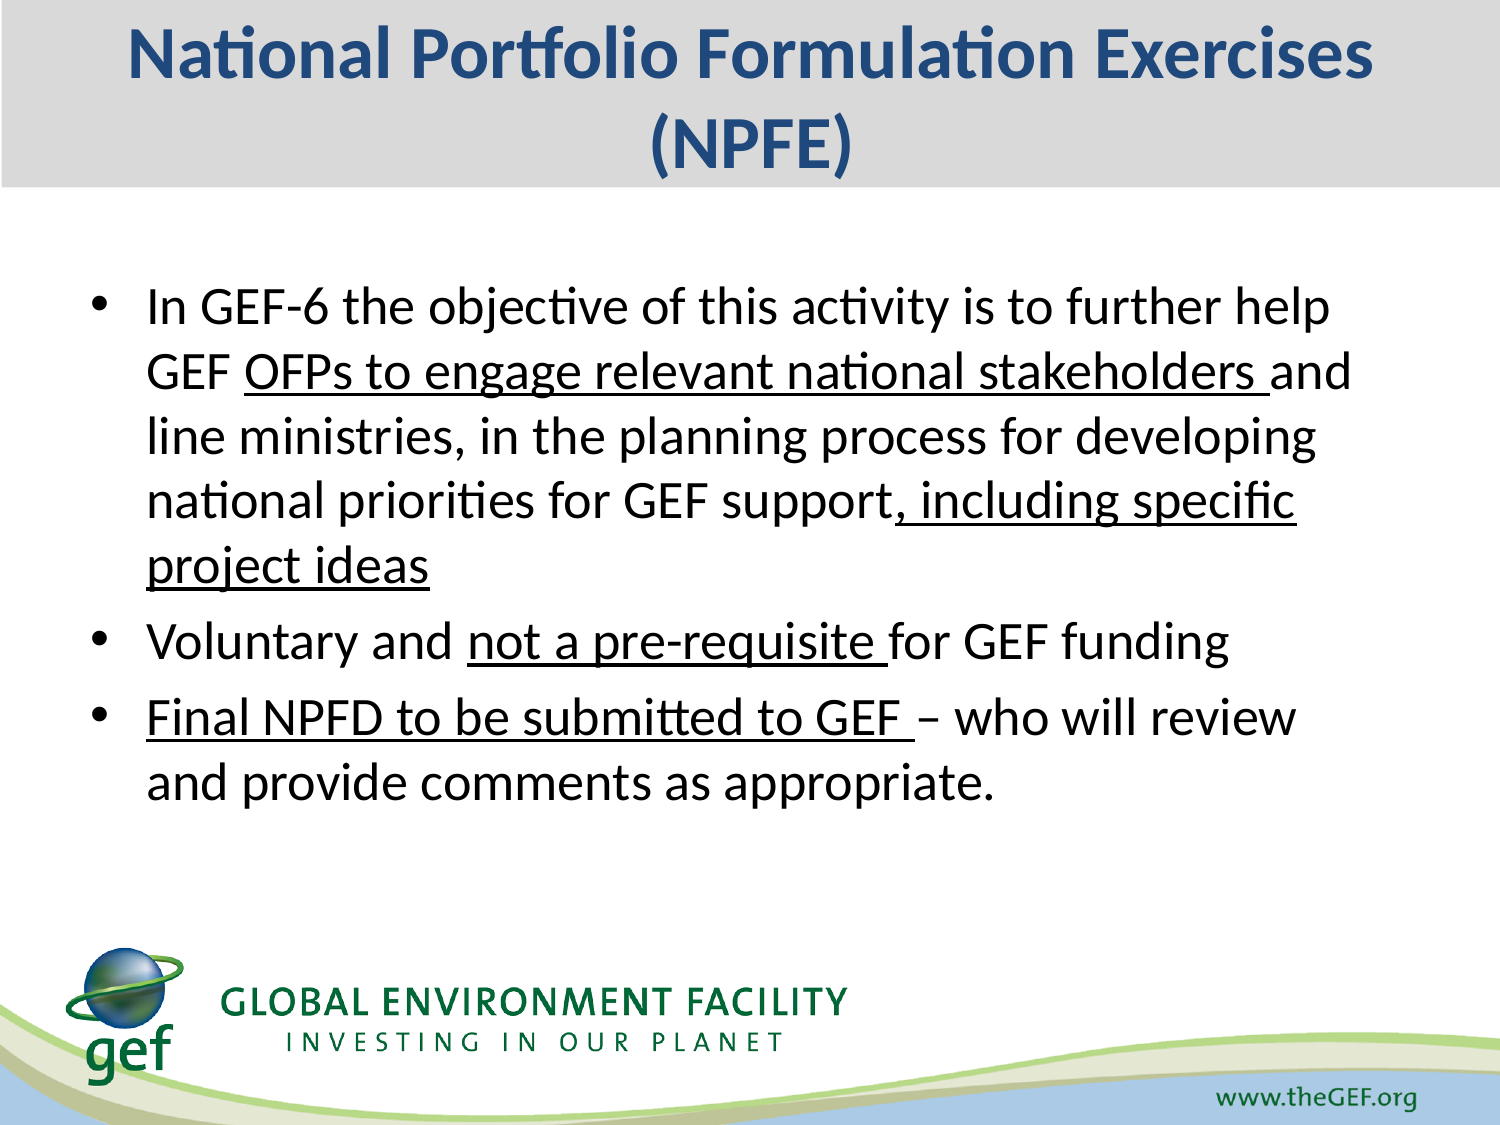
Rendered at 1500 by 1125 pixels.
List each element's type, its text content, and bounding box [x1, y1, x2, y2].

list In GEF-6 the objective of this activity is to further help GEF OFPs to engage relevant national stakeholders and line ministries, in the planning process for developing national priorities for GEF support, including specific project ideas Voluntary and not a pre-requisite for GEF funding Final NPFD to be submitted to GEF – who will review and provide comments as appropriate. [74, 262, 1401, 1026]
picture [0, 920, 1500, 1125]
title National Portfolio Formulation Exercises (NPFE) [1, 0, 1500, 188]
